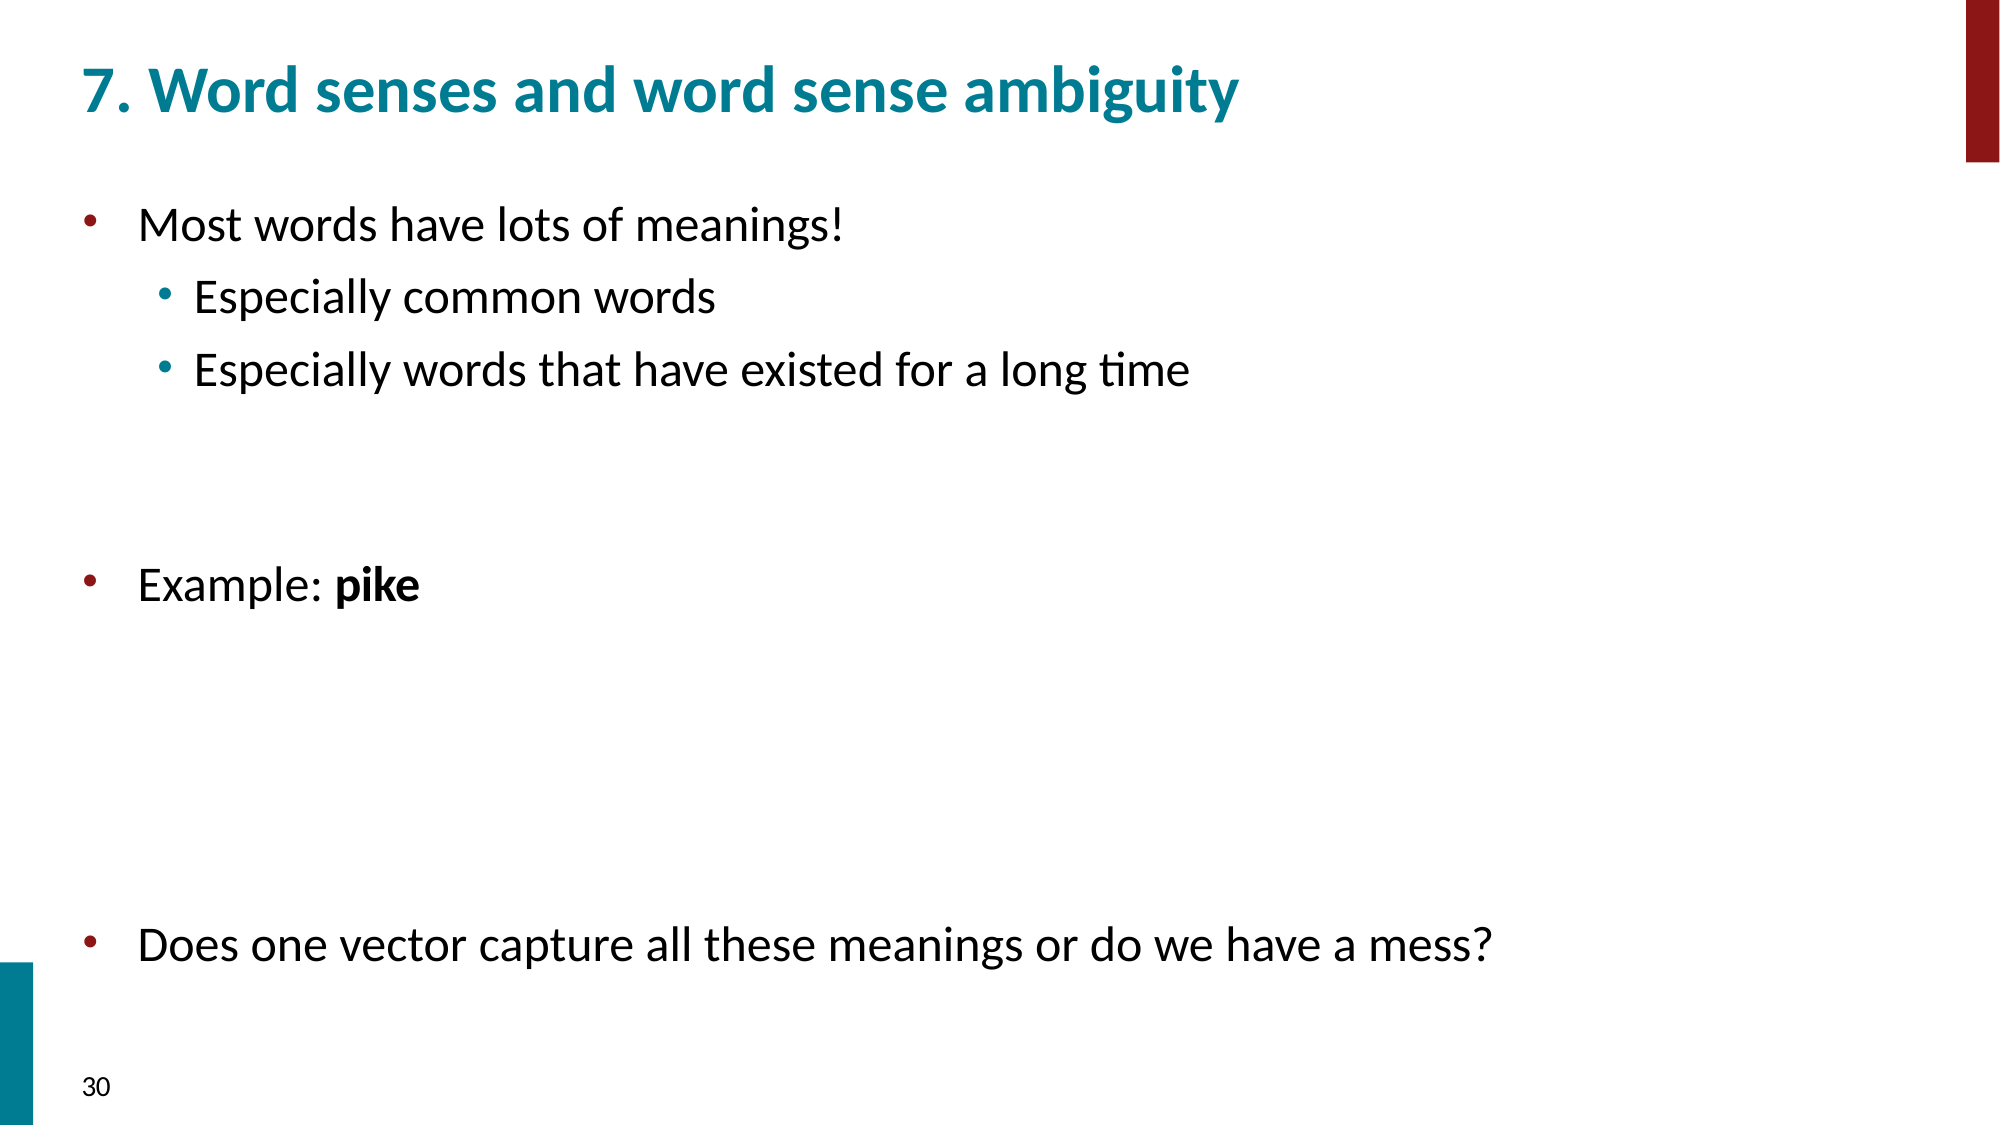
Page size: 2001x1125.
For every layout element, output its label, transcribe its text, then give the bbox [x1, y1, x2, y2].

text_box Most words have lots of meanings! Especially common words Especially words that have existed for a long time [79, 176, 1199, 397]
slide_number 39 [75, 1067, 120, 1125]
text_box Does one vector capture all these meanings or do we have a mess? [79, 909, 1501, 972]
text_box Example: pike [79, 548, 426, 611]
title 7. Word senses and word sense ambiguity [79, 4, 1921, 234]
